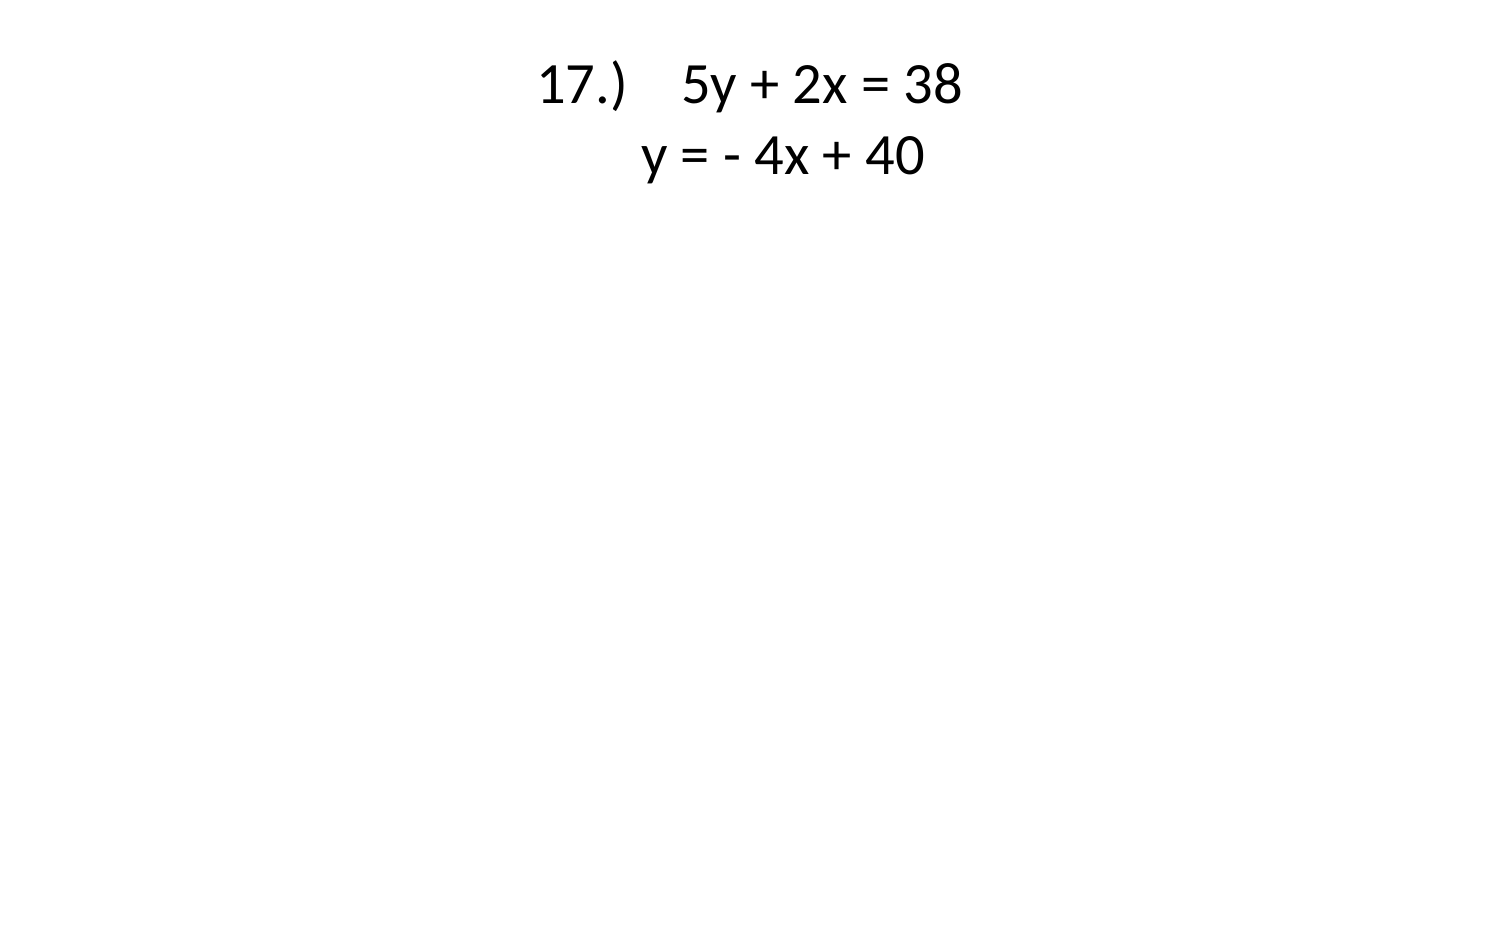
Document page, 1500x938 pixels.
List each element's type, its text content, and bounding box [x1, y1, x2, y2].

title 17.) 5y + 2x = 38 y = - 4x + 40 [75, 37, 1425, 194]
